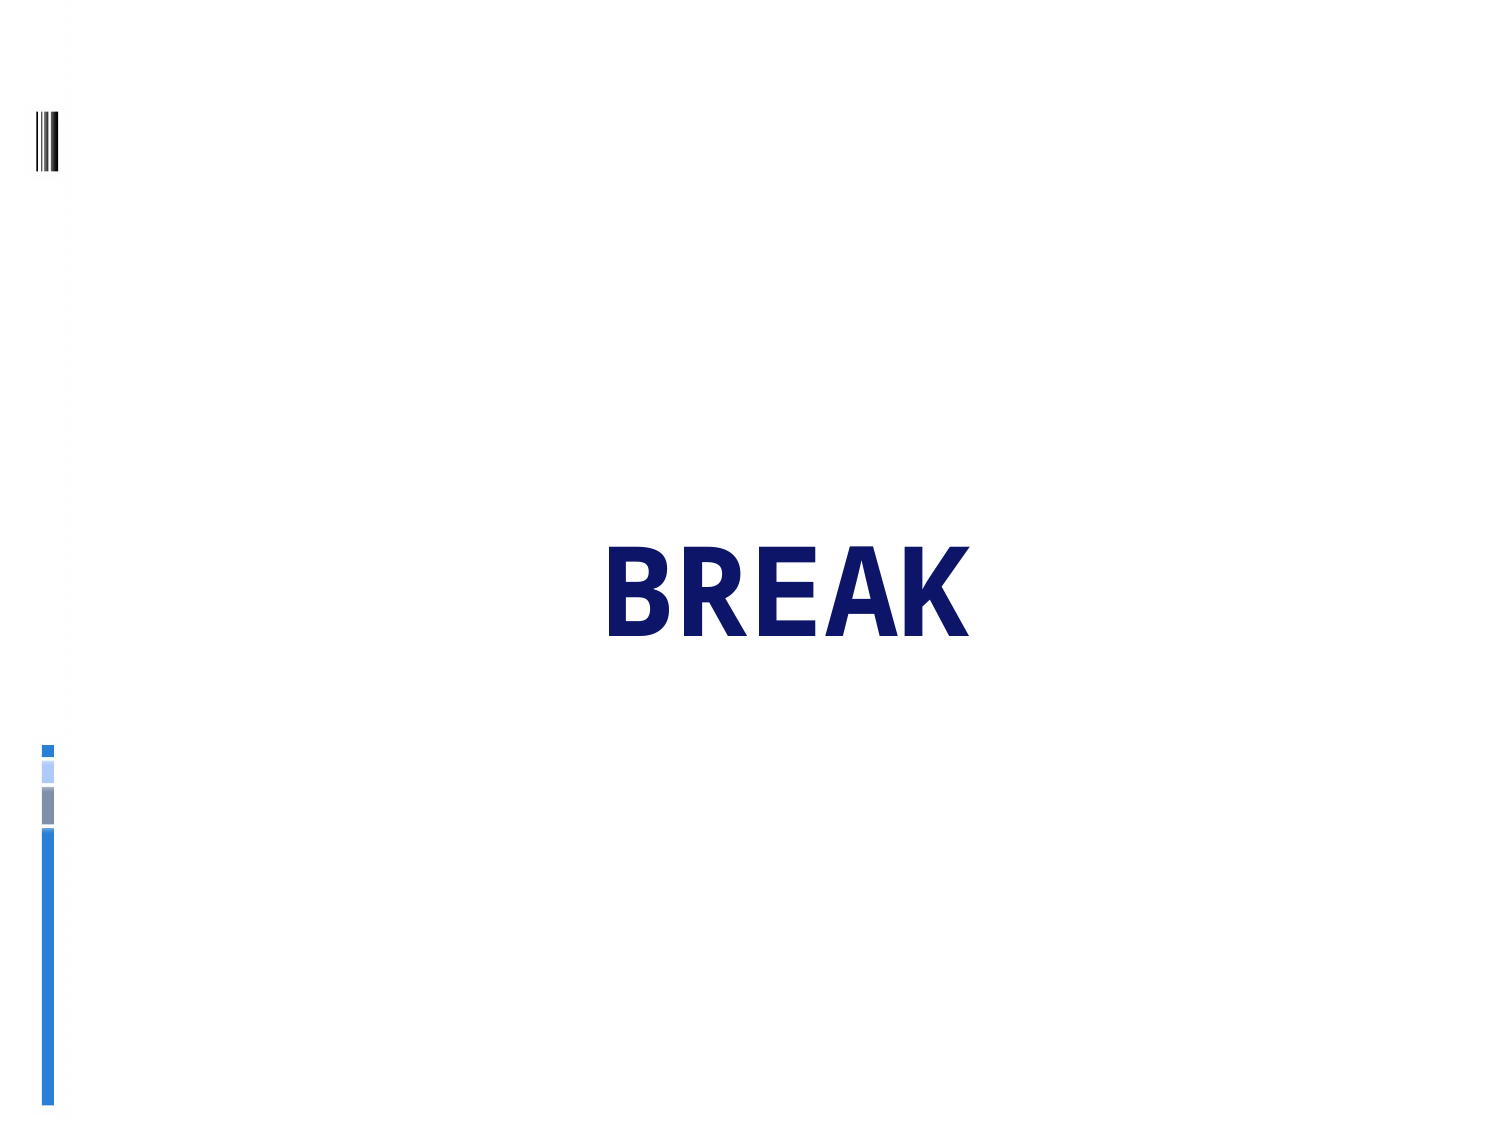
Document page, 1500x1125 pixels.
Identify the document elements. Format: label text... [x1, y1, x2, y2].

title Break [150, 137, 1425, 1037]
